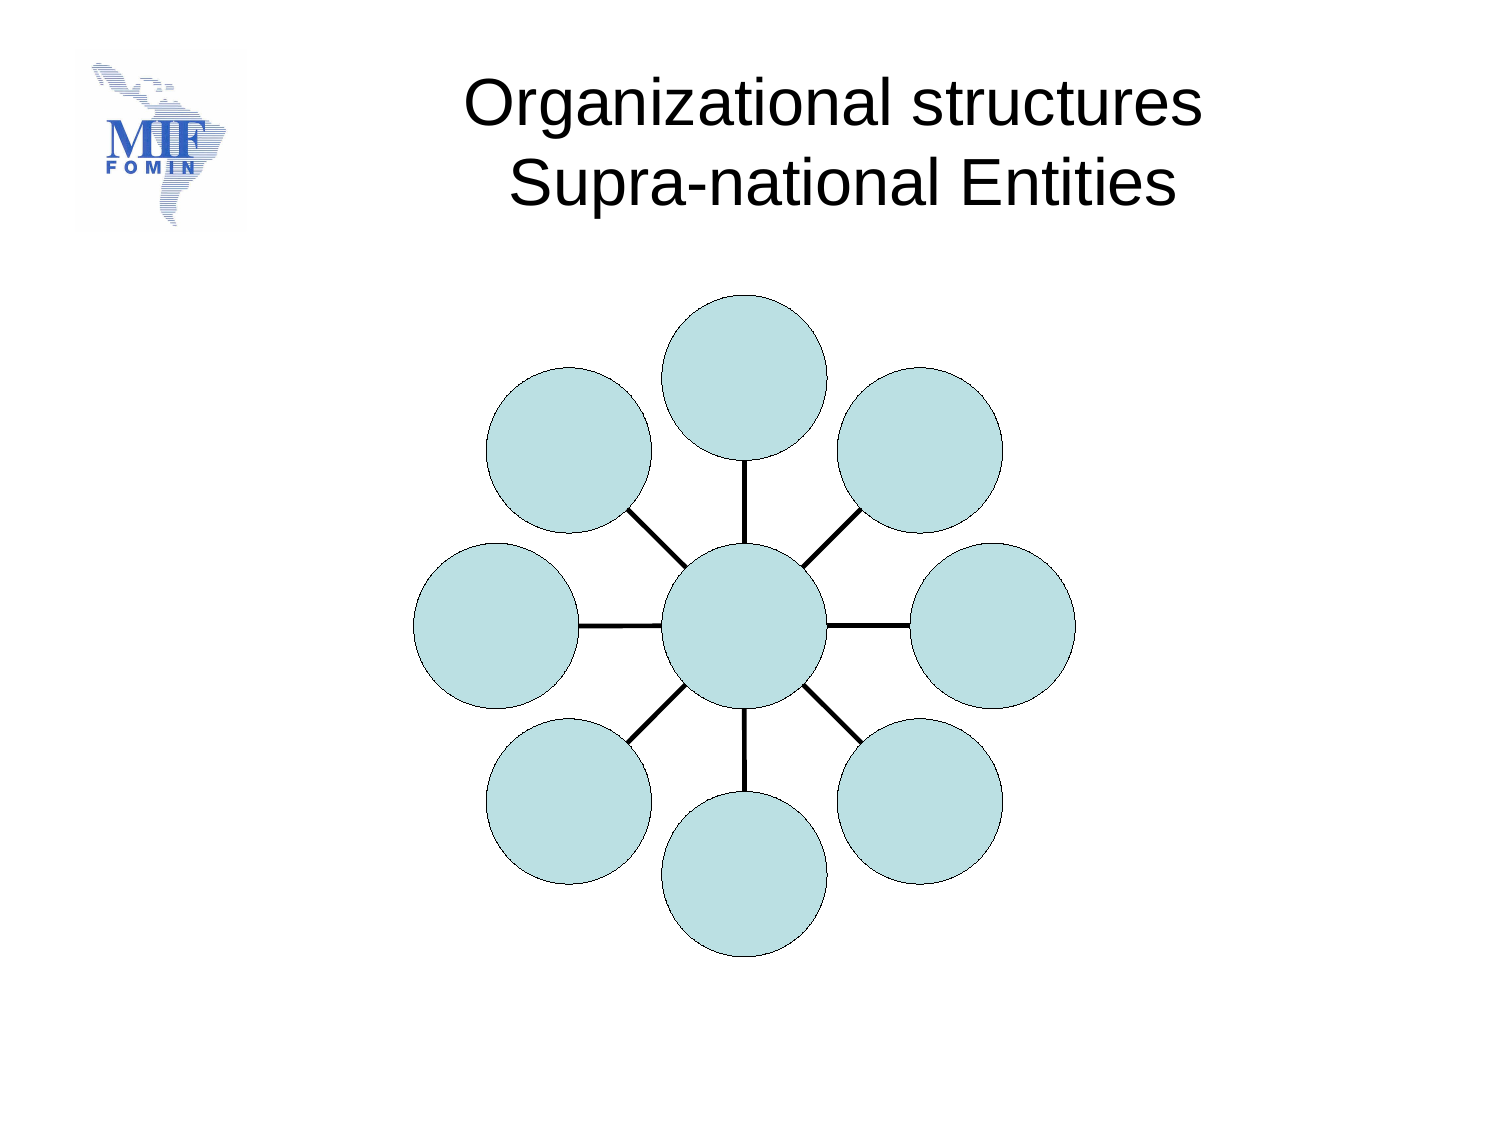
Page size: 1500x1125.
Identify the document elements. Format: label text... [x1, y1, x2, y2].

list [395, 277, 1094, 975]
title Organizational structures Supra-national Entities [262, 44, 1426, 233]
picture [75, 49, 247, 232]
